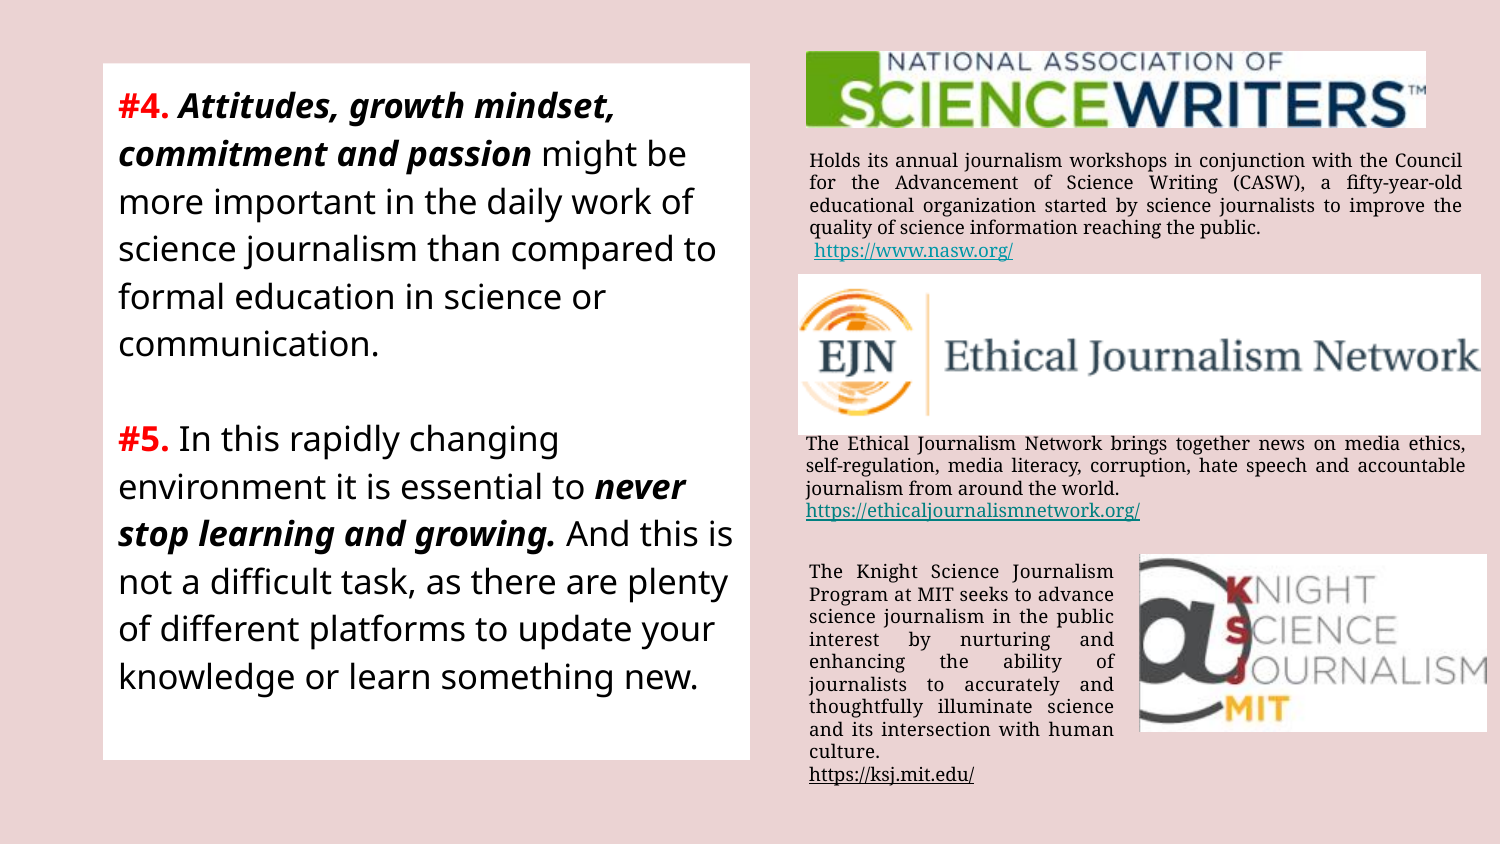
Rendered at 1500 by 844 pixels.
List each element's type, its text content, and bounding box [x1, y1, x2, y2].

picture [1138, 553, 1487, 732]
text_box The Knight Science Journalism Program at MIT seeks to advance science journalism in the public interest by nurturing and enhancing the ability of journalists to accurately and thoughtfully illuminate science and its intersection with human culture. https://ksj.mit.edu/ [794, 552, 1130, 796]
text_box Holds its annual journalism workshops in conjunction with the Council for the Advancement of Science Writing (CASW), a fifty-year-old educational organization started by science journalists to improve the quality of science information reaching the public. https://www.nasw.org/ [794, 141, 1477, 272]
text_box The Ethical Journalism Network brings together news on media ethics, self-regulation, media literacy, corruption, hate speech and accountable journalism from around the world. https://ethicaljournalismnetwork.org/ [794, 440, 1477, 531]
picture [806, 50, 1427, 128]
list #4. Attitudes, growth mindset, commitment and passion might be more important in the daily work of science journalism than compared to formal education in science or communication. #5. In this rapidly changing environment it is essential to never stop learning and growing. And this is not a difficult task, as there are plenty of different platforms to update your knowledge or learn something new. [103, 63, 750, 760]
picture [797, 274, 1481, 435]
